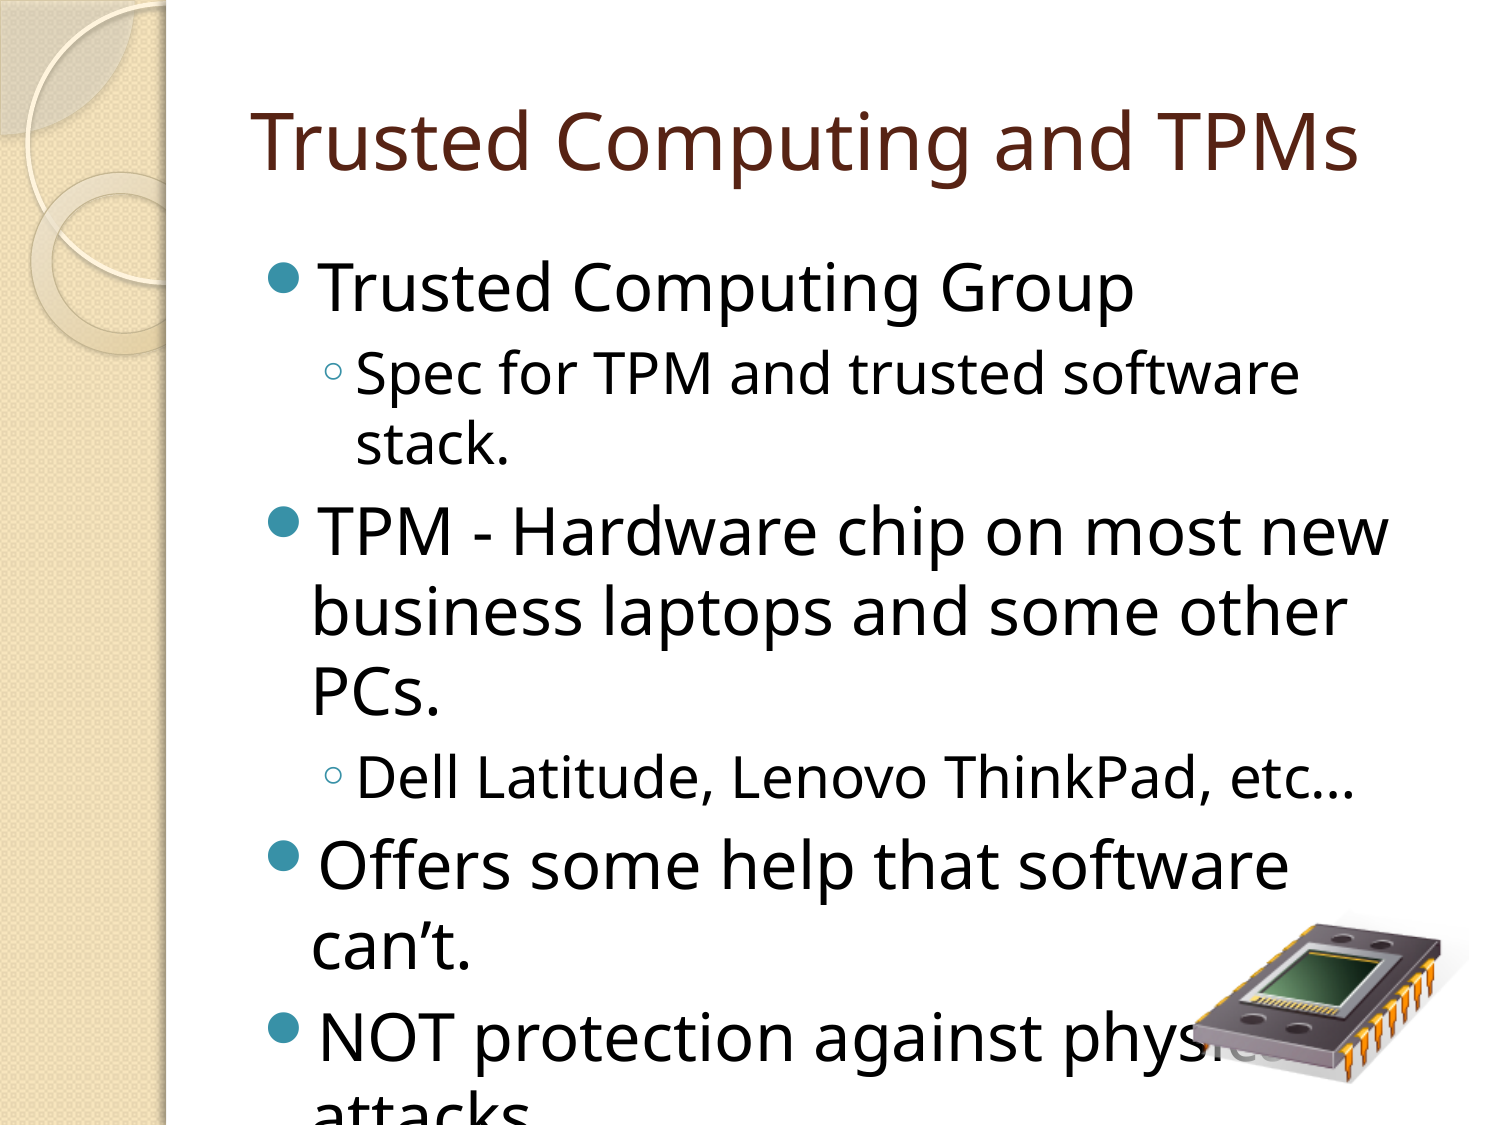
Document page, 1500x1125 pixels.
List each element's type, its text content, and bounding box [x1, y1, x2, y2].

title Trusted Computing and TPMs [235, 45, 1466, 233]
picture [1187, 843, 1469, 1125]
list Trusted Computing Group Spec for TPM and trusted software stack. TPM - Hardware chip on most new business laptops and some other PCs. Dell Latitude, Lenovo ThinkPad, etc… Offers some help that software can’t. NOT protection against physical attacks. [235, 237, 1466, 1025]
